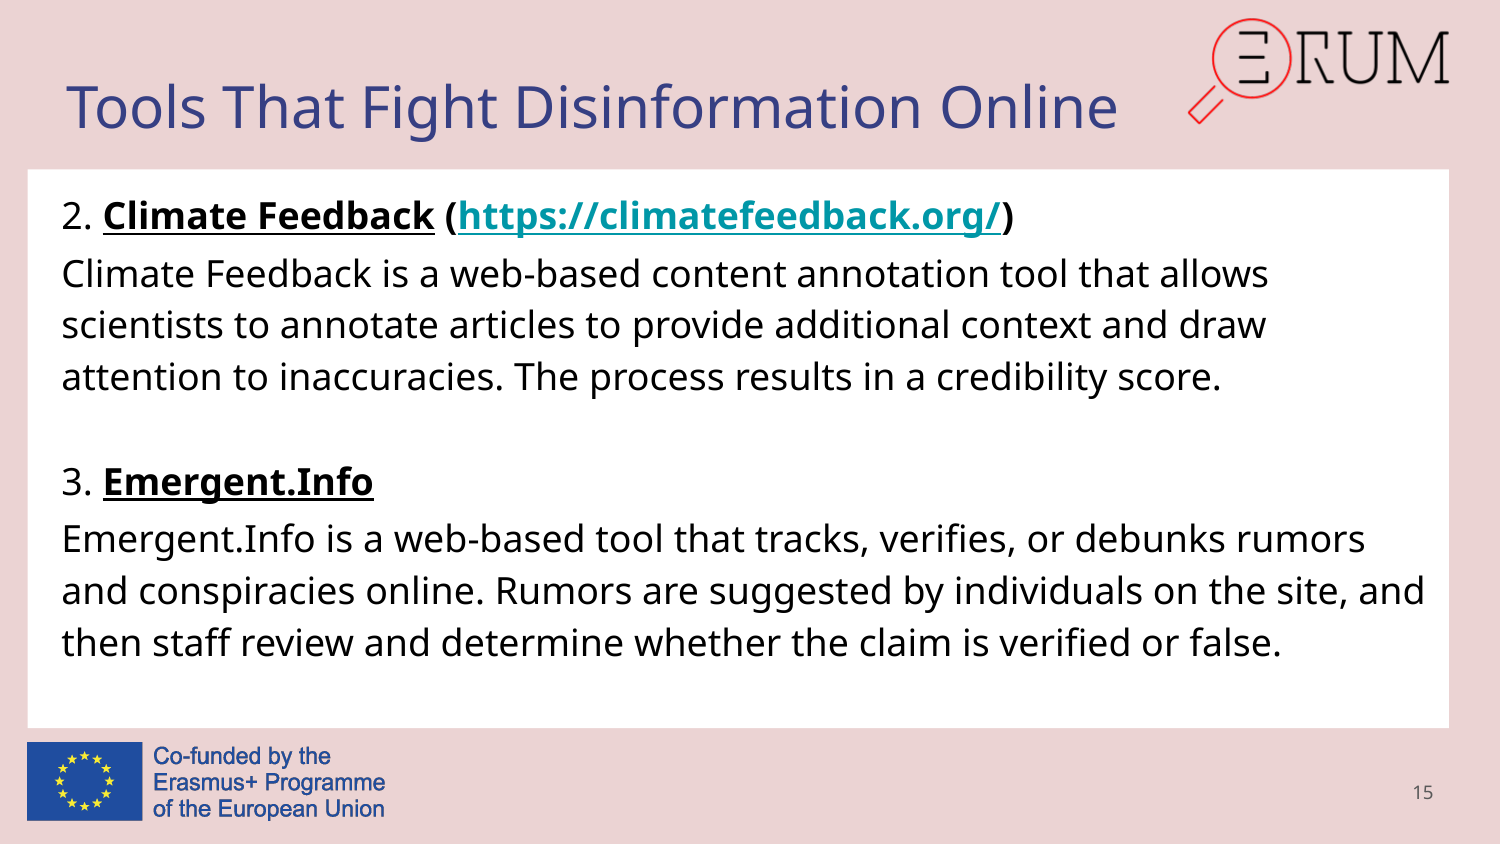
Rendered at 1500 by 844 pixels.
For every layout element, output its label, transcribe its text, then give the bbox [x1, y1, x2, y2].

picture [27, 742, 385, 821]
picture [1136, 0, 1500, 137]
list 2. Climate Feedback (https://climatefeedback.org/) Climate Feedback is a web-based content annotation tool that allows scientists to annotate articles to provide additional context and draw attention to inaccuracies. The process results in a credibility score. 3. Emergent.Info Emergent.Info is a web-based tool that tracks, verifies, or debunks rumors and conspiracies online. Rumors are suggested by individuals on the site, and then staff review and determine whether the claim is verified or false. [27, 169, 1449, 729]
title Tools That Fight Disinformation Online [51, 55, 1168, 150]
slide_number 15 [1358, 761, 1449, 826]
